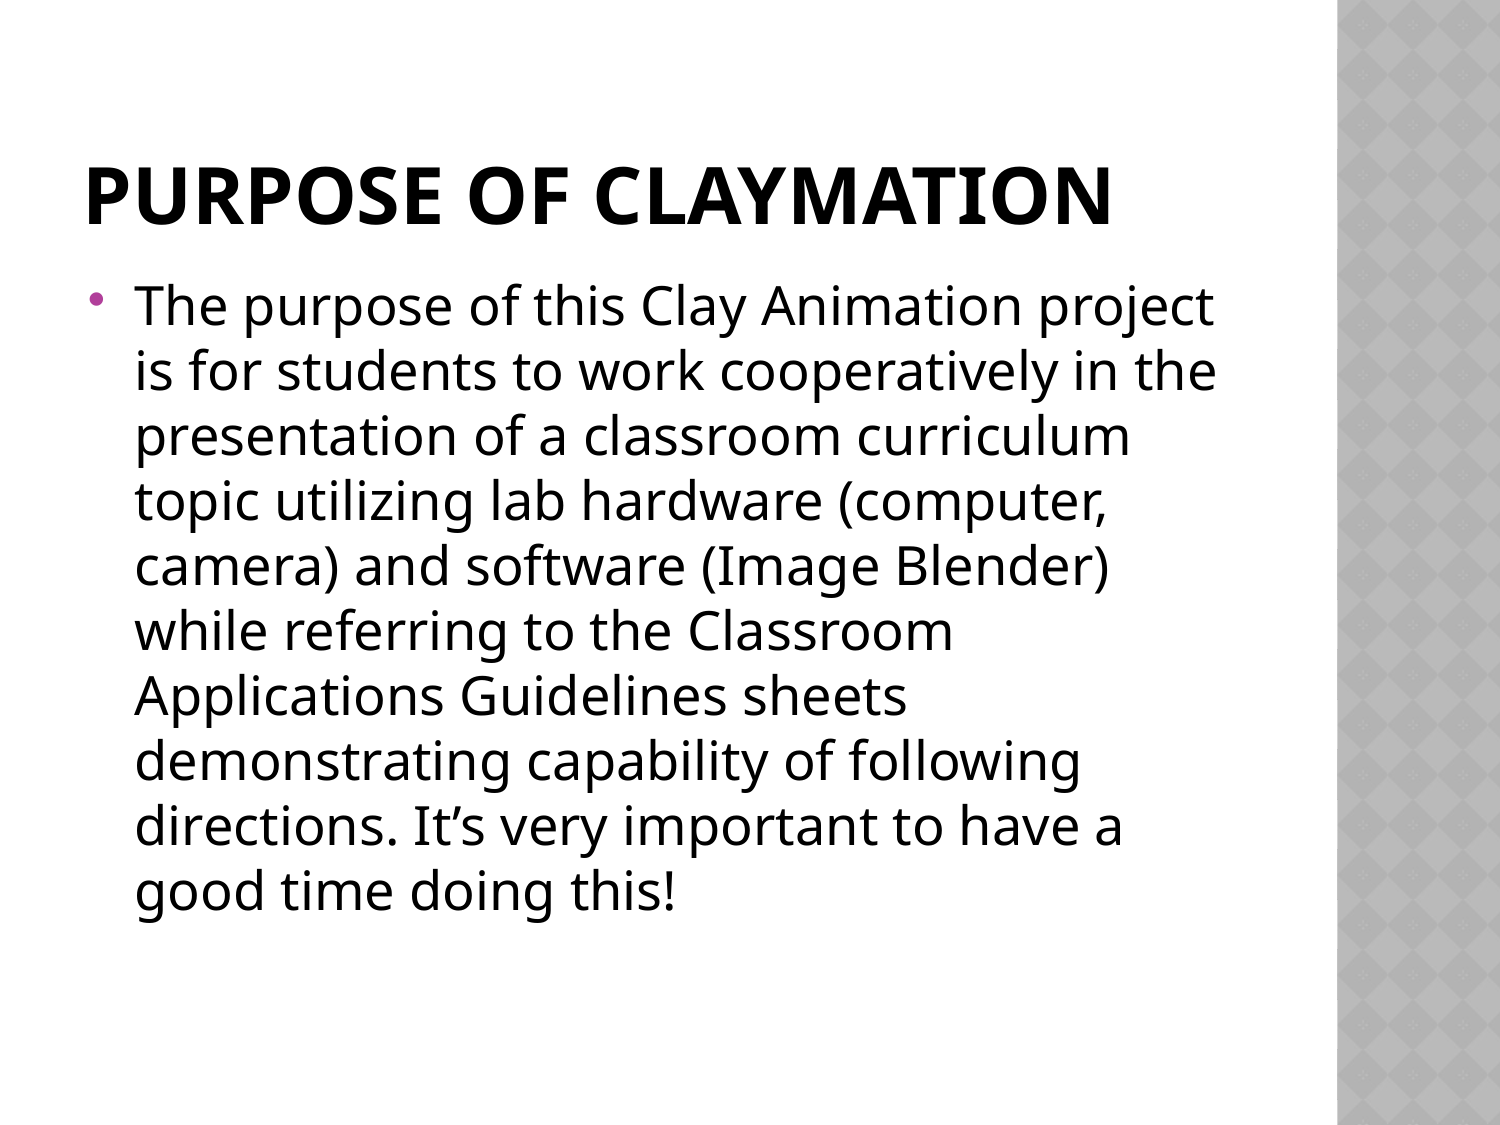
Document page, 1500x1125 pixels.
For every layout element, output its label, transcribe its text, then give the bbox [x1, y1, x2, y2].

list The purpose of this Clay Animation project is for students to work cooperatively in the presentation of a classroom curriculum topic utilizing lab hardware (computer, camera) and software (Image Blender) while referring to the Classroom Applications Guidelines sheets demonstrating capability of following directions. It’s very important to have a good time doing this! [75, 264, 1263, 1059]
title Purpose of Claymation [75, 52, 1263, 240]
